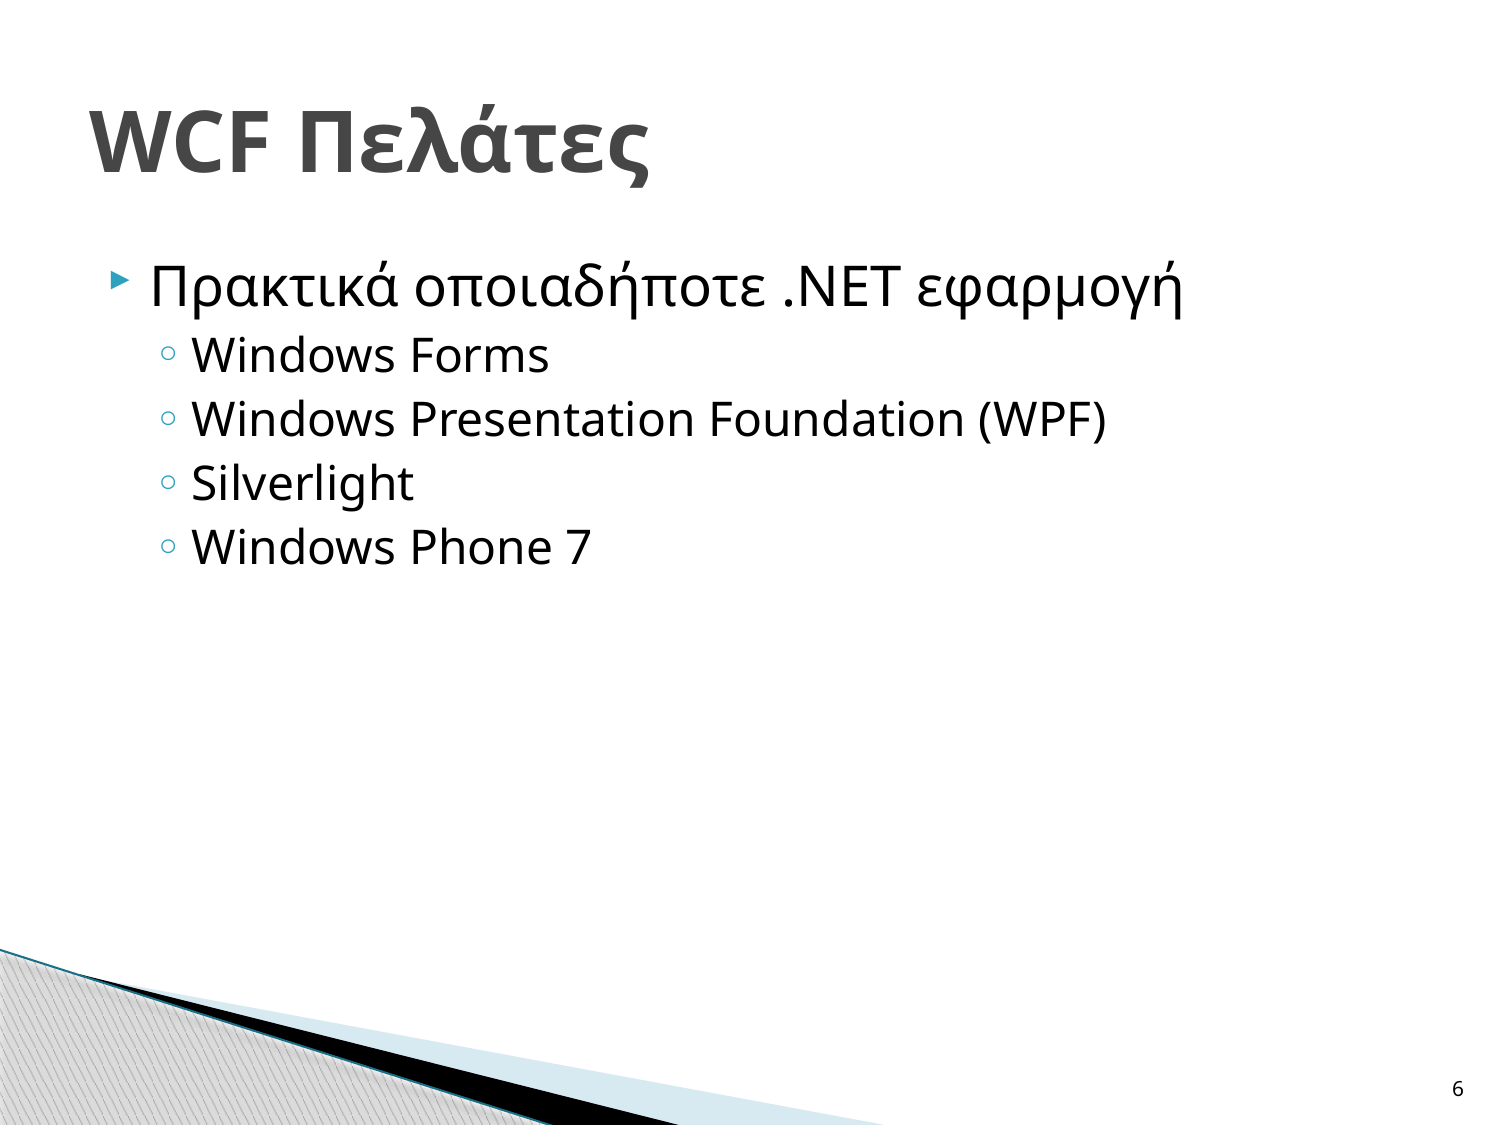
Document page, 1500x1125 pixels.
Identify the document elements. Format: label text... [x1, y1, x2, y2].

slide_number 6 [1418, 1051, 1479, 1112]
title WCF Πελάτες [75, 45, 1425, 233]
list Πρακτικά οποιαδήποτε .NET εφαρμογή Windows Forms Windows Presentation Foundation (WPF) Silverlight Windows Phone 7 [75, 243, 1425, 986]
